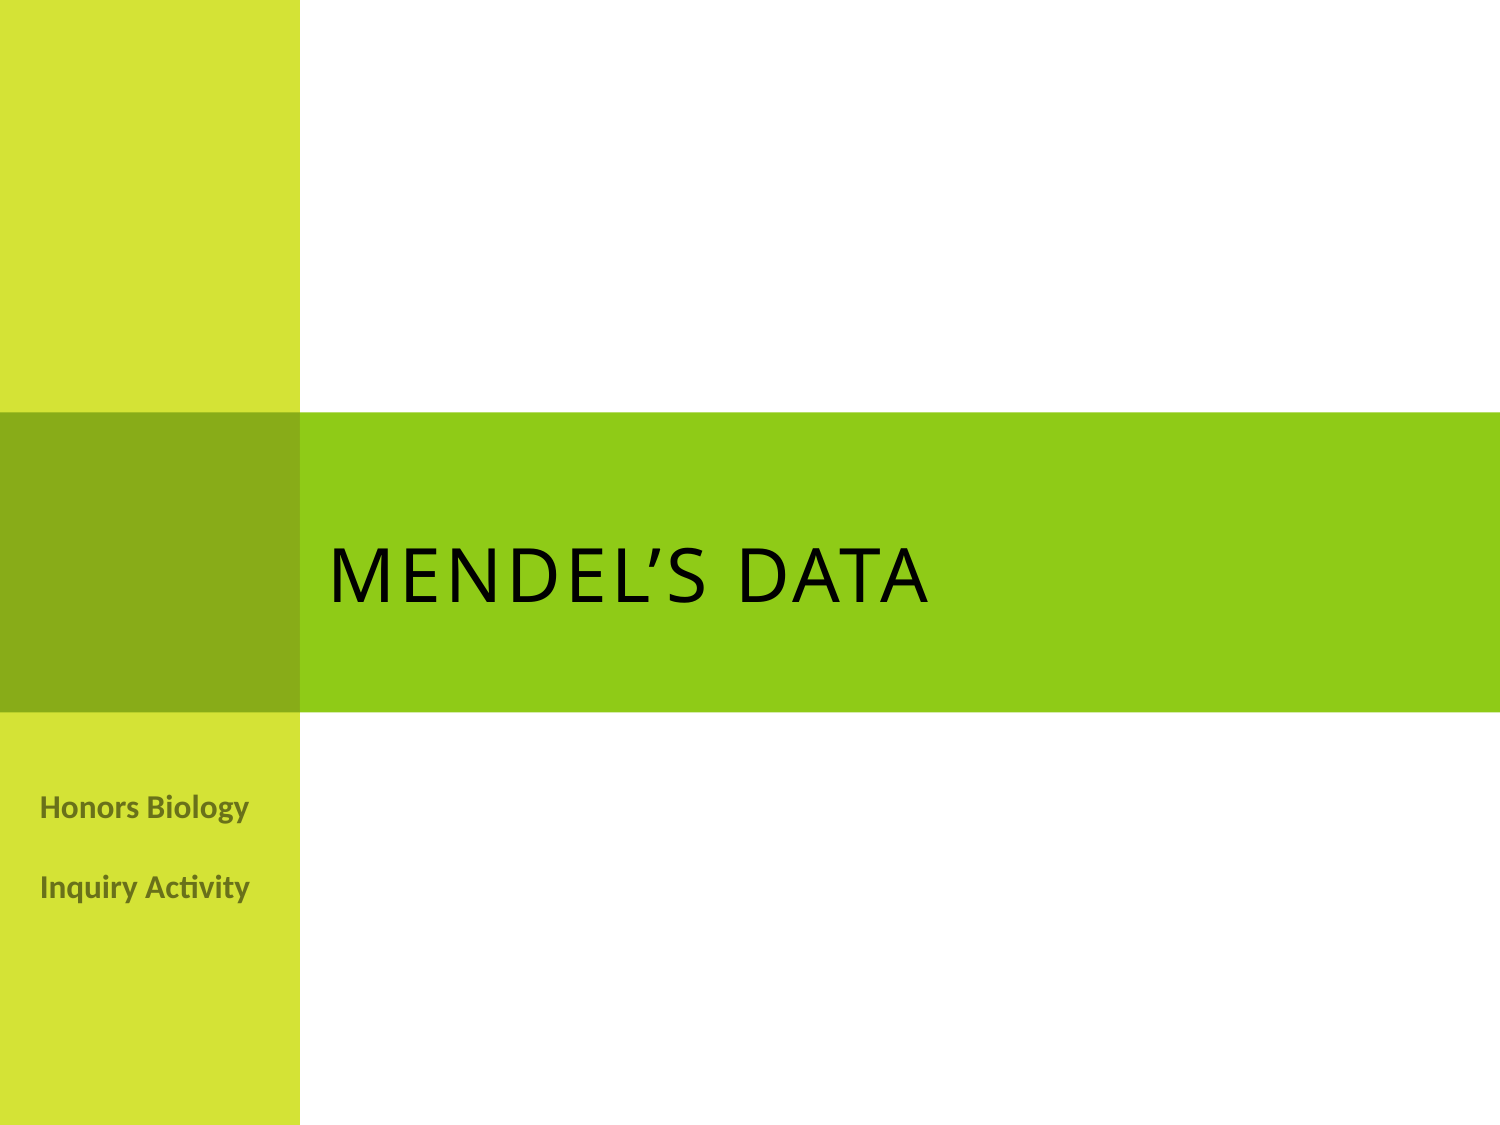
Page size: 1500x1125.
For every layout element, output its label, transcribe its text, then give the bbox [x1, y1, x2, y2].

title MENDEL’S DATA [312, 437, 1400, 625]
list Honors Biology Inquiry Activity [24, 737, 275, 1075]
